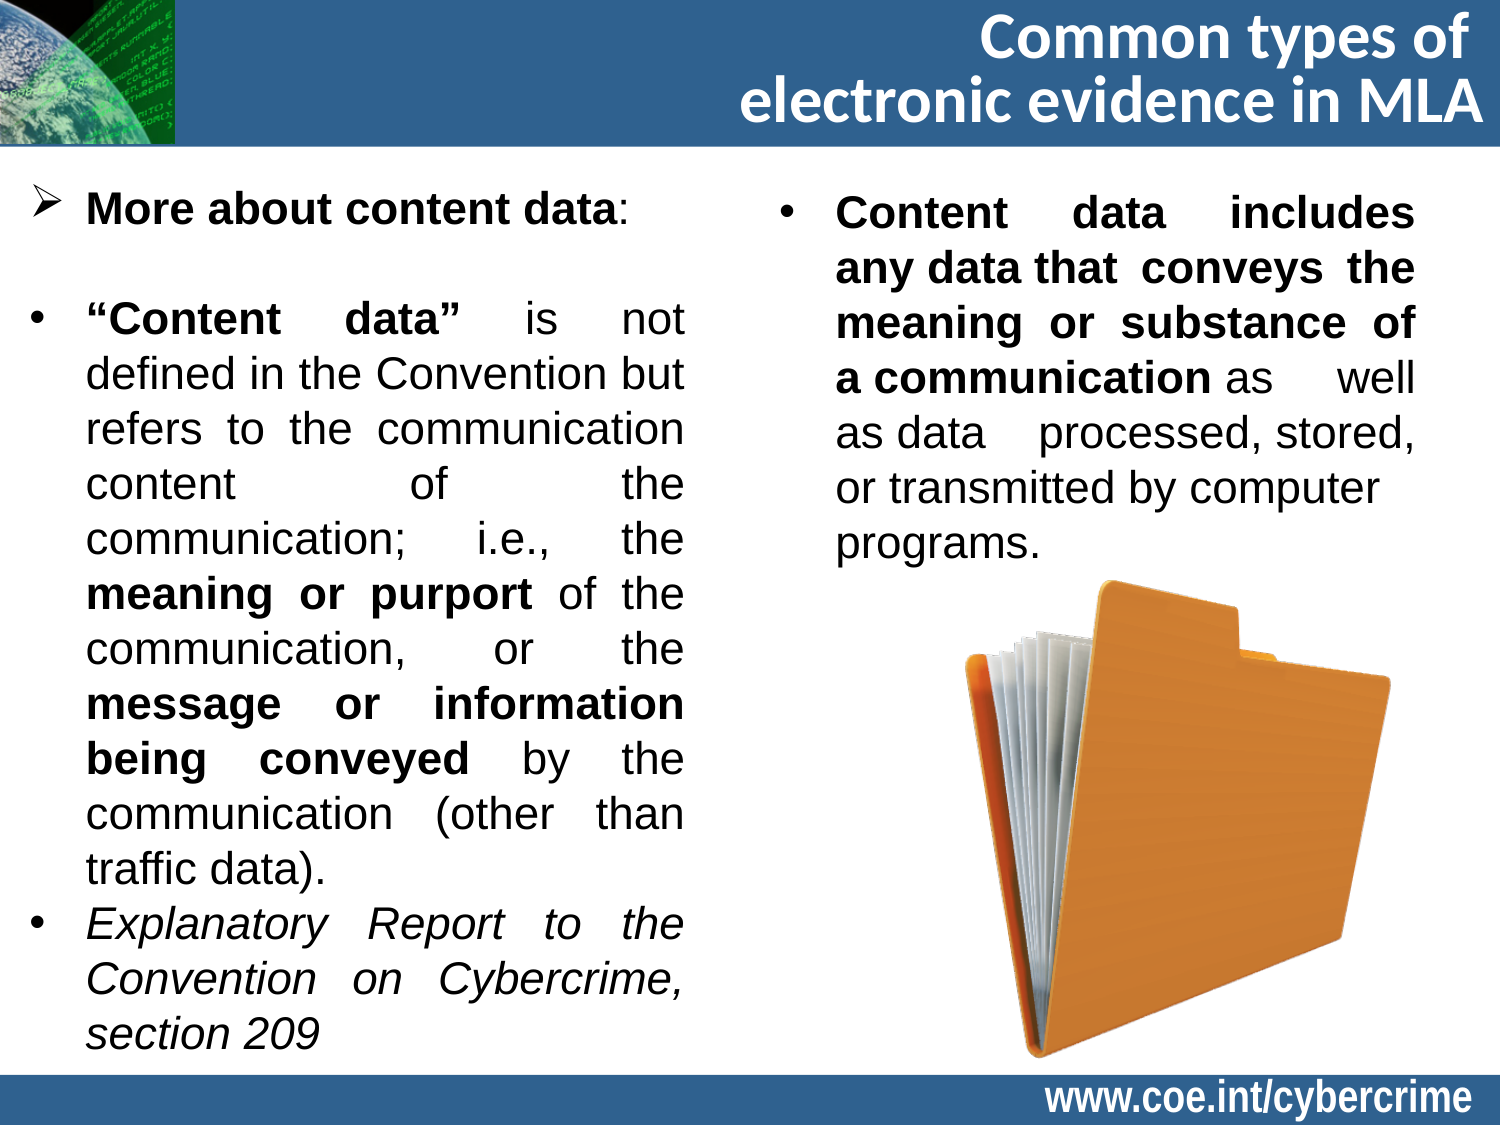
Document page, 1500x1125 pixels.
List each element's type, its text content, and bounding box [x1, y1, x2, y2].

text_box www.coe.int/cybercrime [1030, 1059, 1500, 1125]
text_box Common types of electronic evidence in MLA [177, 0, 1500, 149]
text_box More about content data: “Content data” is not defined in the Convention but refers to the communication content of the communication; i.e., the meaning or purport of the communication, or the message or information being conveyed by the communication (other than traffic data). Explanatory Report to the Convention on Cybercrime, section 209 [14, 171, 700, 1066]
text_box [0, 1073, 1030, 1125]
text_box Content data includes any data that conveys the meaning or substance of a communication as well as data processed, stored, or transmitted by computer programs. [764, 175, 1431, 575]
picture [960, 553, 1469, 1065]
picture [0, 0, 175, 144]
